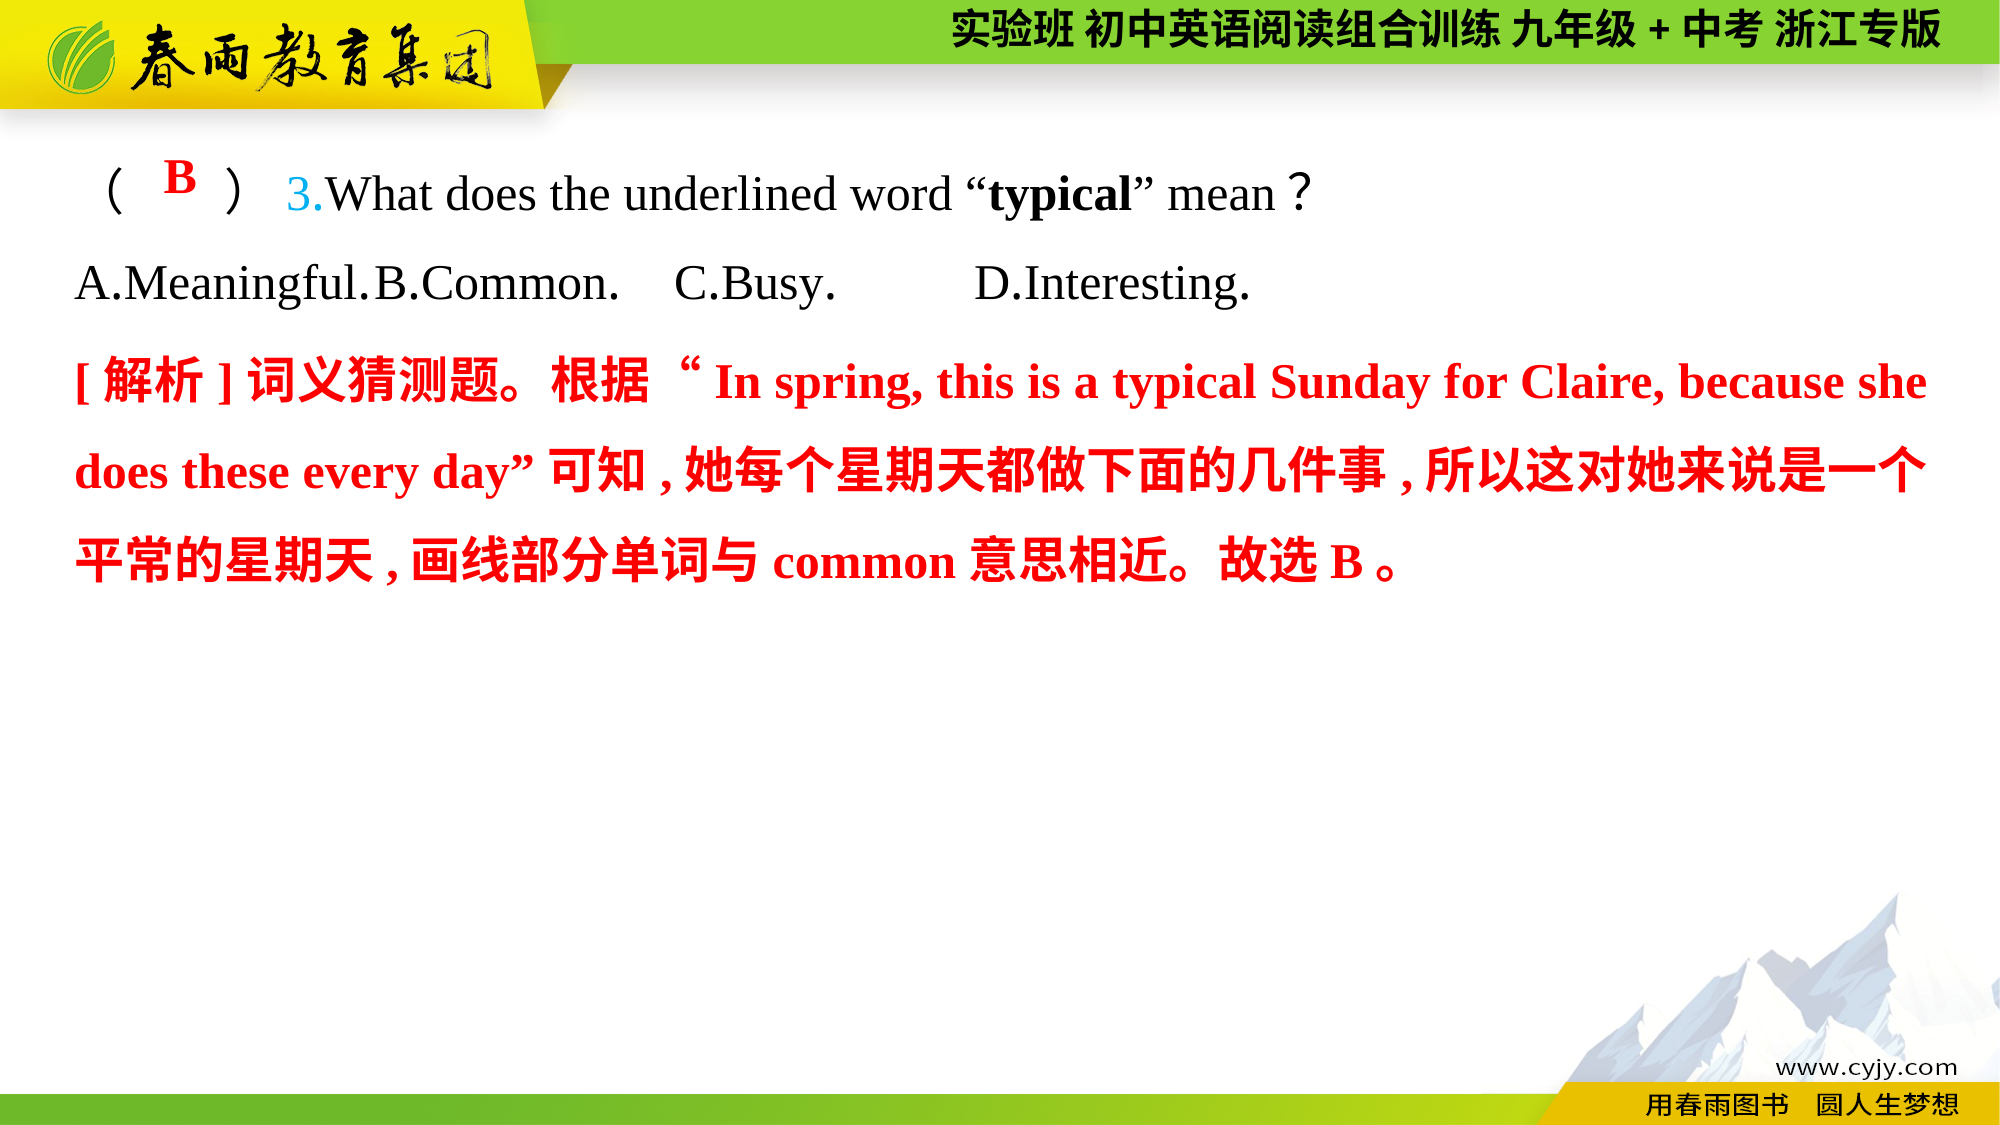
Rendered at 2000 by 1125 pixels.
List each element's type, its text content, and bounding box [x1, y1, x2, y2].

text_box [解析]词义猜测题。根据“In spring, this is a typical Sunday for Claire, because she does these every day”可知,她每个星期天都做下面的几件事,所以这对她来说是一个平常的星期天,画线部分单词与common意思相近。故选B。 [59, 311, 1944, 597]
picture [0, 0, 2000, 1125]
text_box B [148, 136, 212, 212]
list （ ）3.What does the underlined word “typical” mean？ A.Meaningful. B.Common. C.Busy. D.Interesting. [59, 122, 1944, 308]
